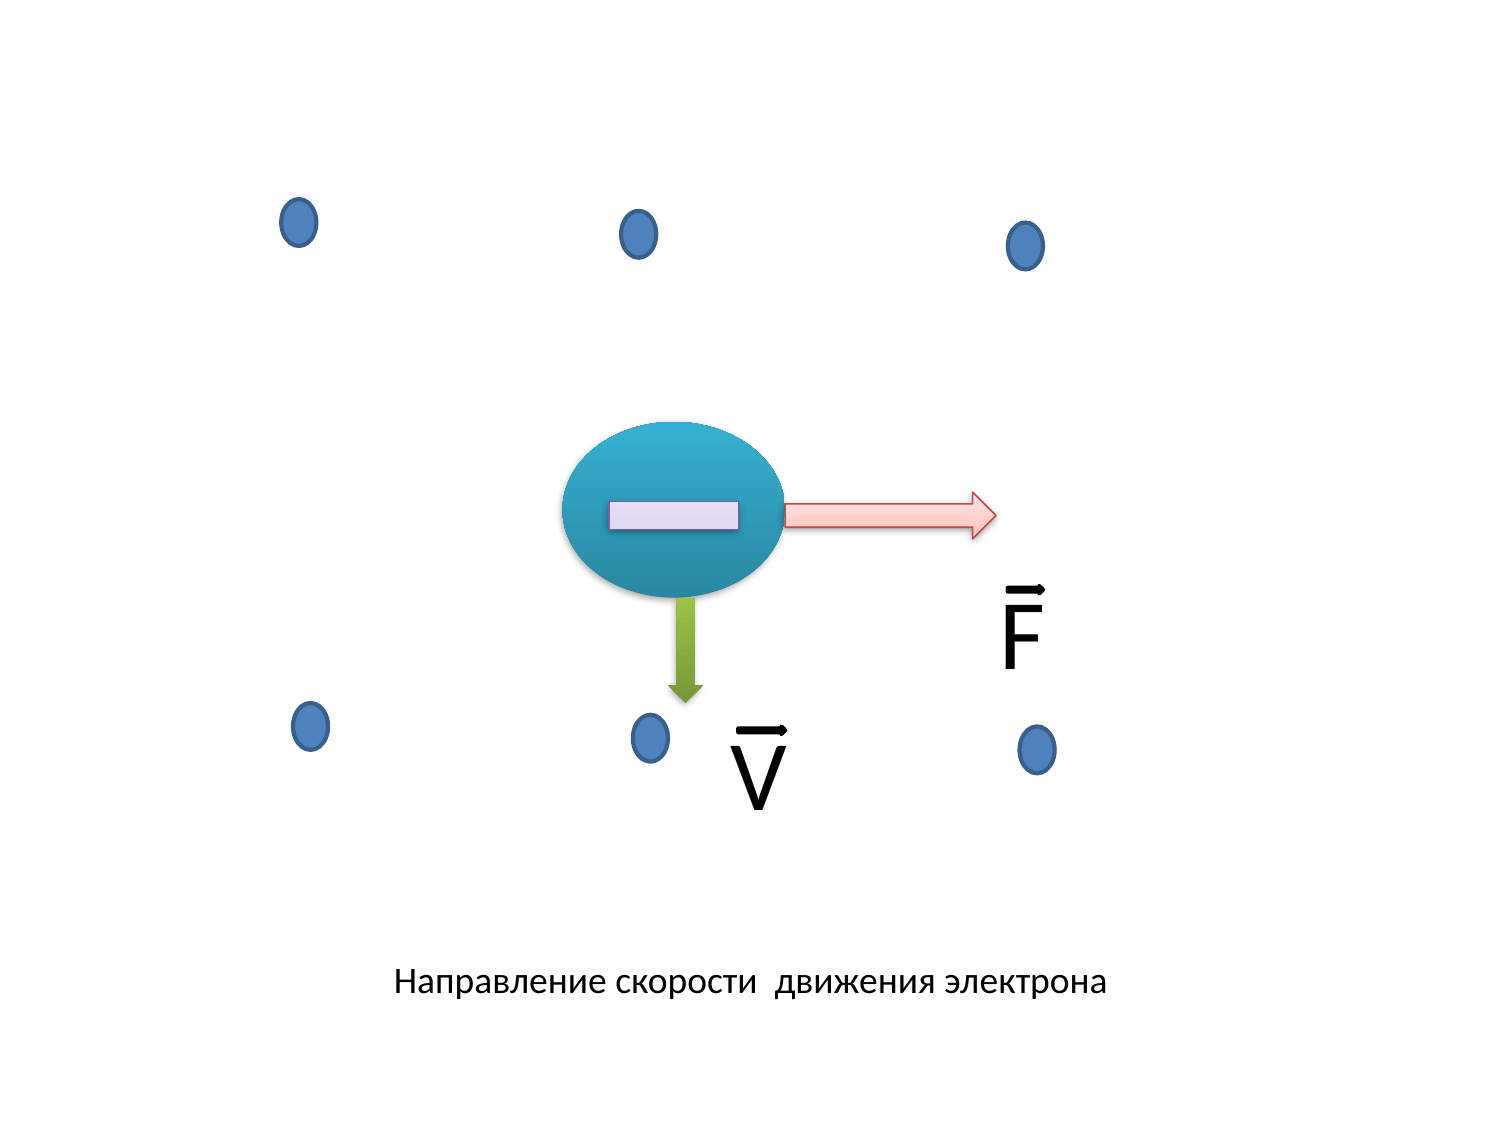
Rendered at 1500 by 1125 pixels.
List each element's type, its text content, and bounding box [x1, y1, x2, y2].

text_box [279, 197, 319, 249]
text_box [630, 712, 671, 764]
text_box F [984, 562, 1061, 698]
text_box [667, 597, 704, 704]
text_box [736, 724, 788, 736]
text_box [562, 421, 785, 598]
text_box [618, 208, 659, 260]
text_box [1005, 584, 1046, 596]
text_box [1017, 724, 1057, 776]
text_box Направление скорости движения электрона [379, 949, 1132, 1009]
text_box [784, 491, 997, 540]
text_box [290, 700, 331, 752]
text_box V [715, 703, 802, 838]
text_box [1005, 220, 1046, 272]
text_box [608, 501, 739, 530]
